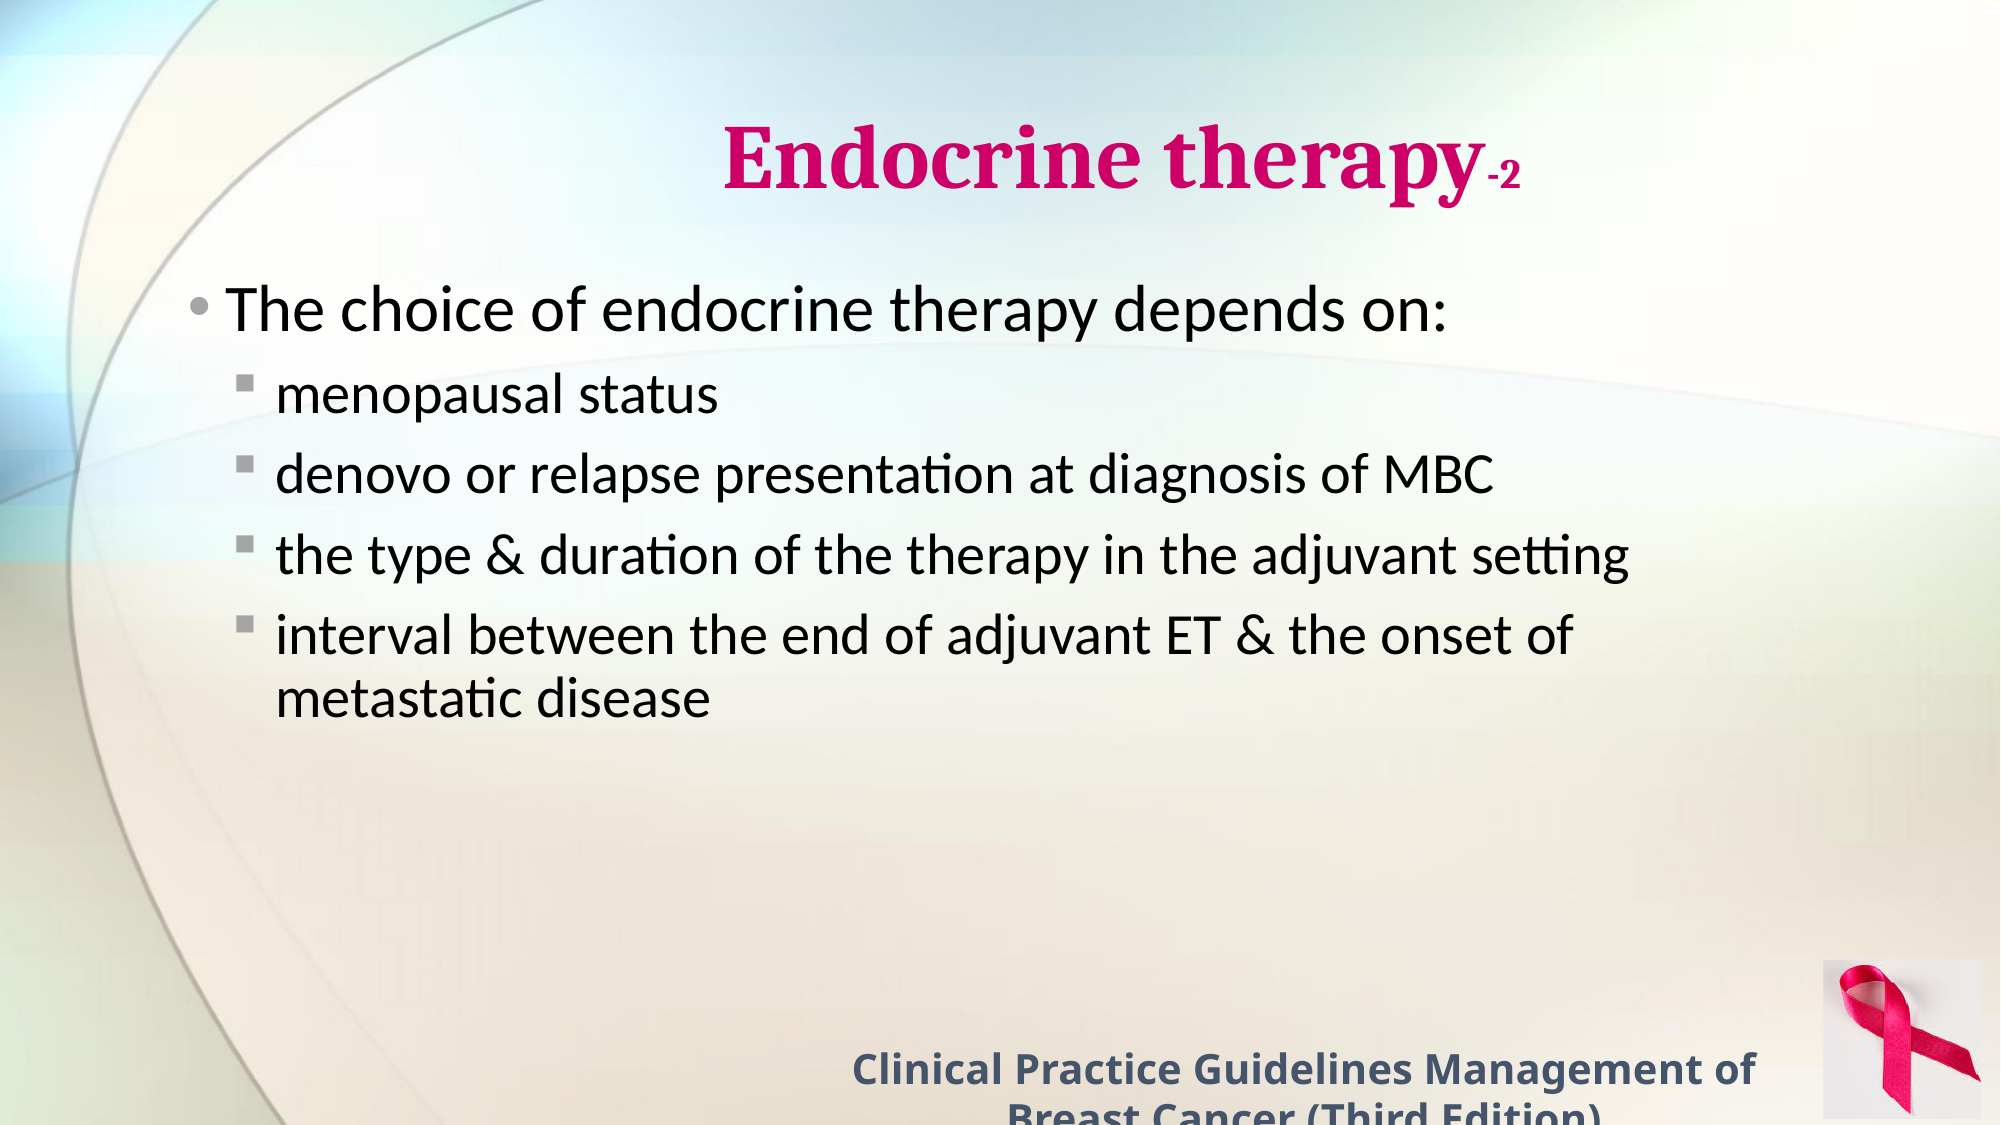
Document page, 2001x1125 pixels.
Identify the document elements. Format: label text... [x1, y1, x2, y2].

slide_number 12 [1325, 1042, 1813, 1103]
text_box Clinical Practice Guidelines Management of Breast Cancer (Third Edition) [788, 1119, 1820, 1125]
picture [0, 0, 2001, 1125]
title Endocrine therapy-2 [381, 43, 1863, 261]
list The choice of endocrine therapy depends on: menopausal status denovo or relapse presentation at diagnosis of MBC the type & duration of the therapy in the adjuvant setting interval between the end of adjuvant ET & the onset of metastatic disease [172, 266, 1826, 1119]
